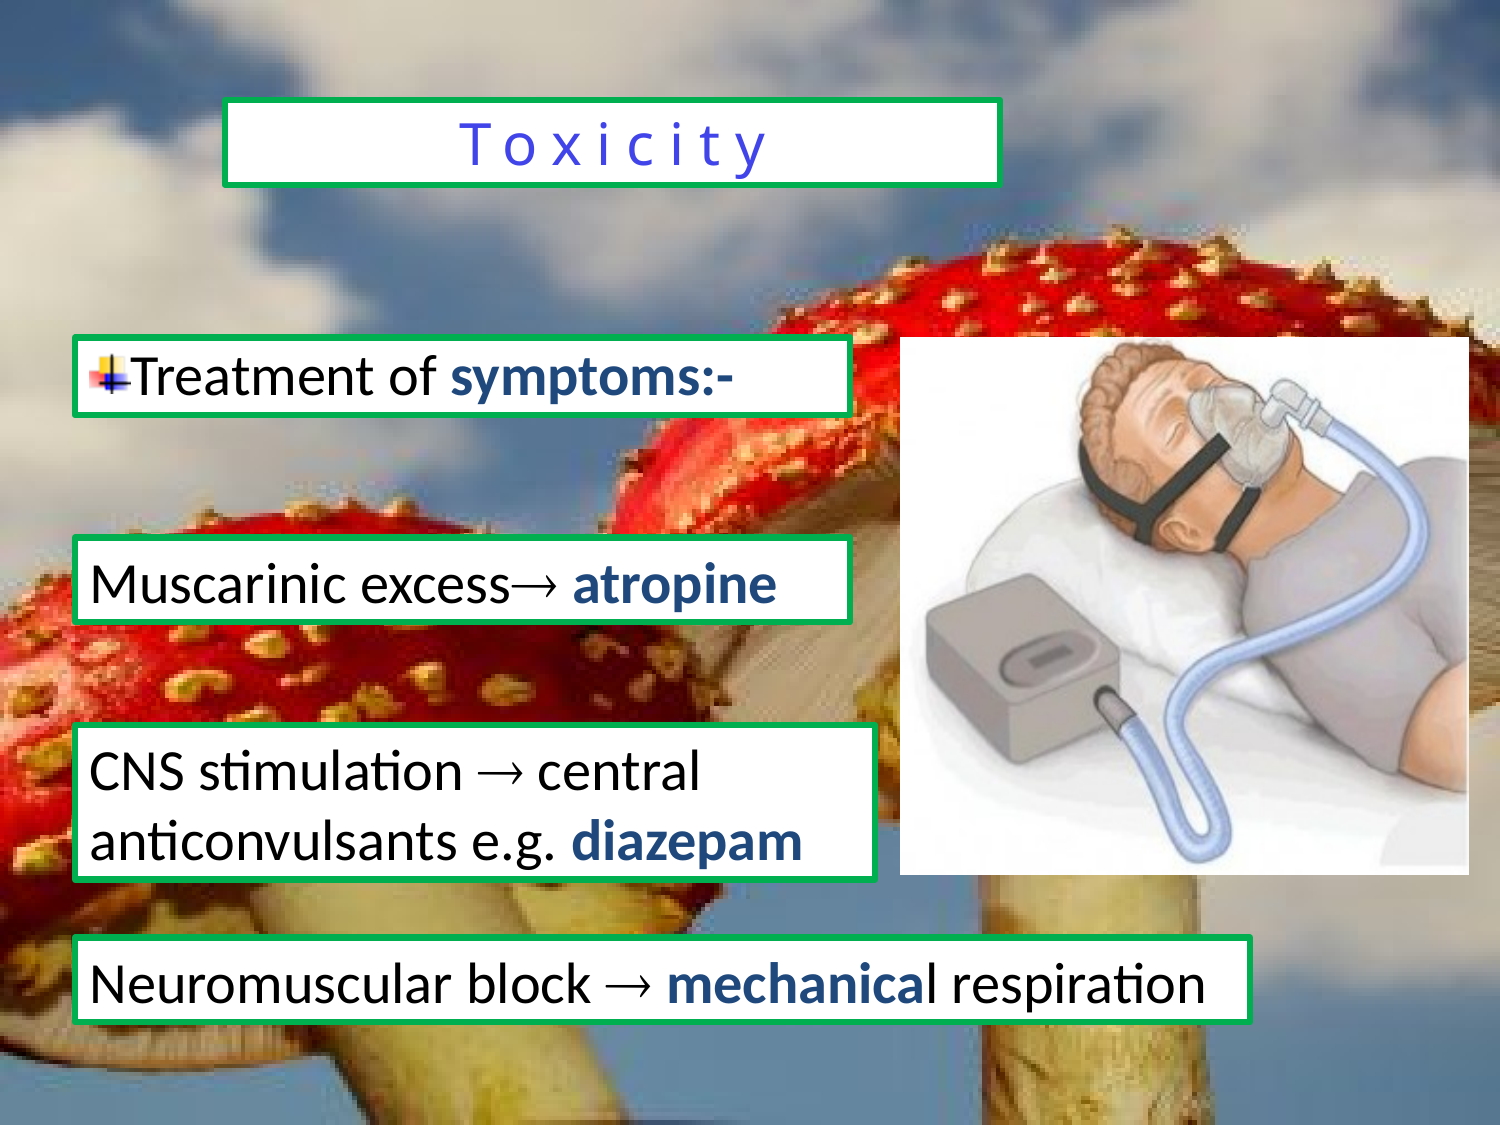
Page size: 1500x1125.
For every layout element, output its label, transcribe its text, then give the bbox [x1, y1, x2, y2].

text_box Muscarinic excess atropine [75, 537, 850, 623]
text_box CNS stimulation  central anticonvulsants e.g. diazepam [75, 724, 875, 880]
text_box Neuromuscular block  mechanical respiration [75, 937, 1250, 1023]
text_box Toxicity [225, 99, 1000, 185]
text_box Treatment of symptoms:- [75, 337, 850, 416]
picture [0, 0, 1500, 1125]
